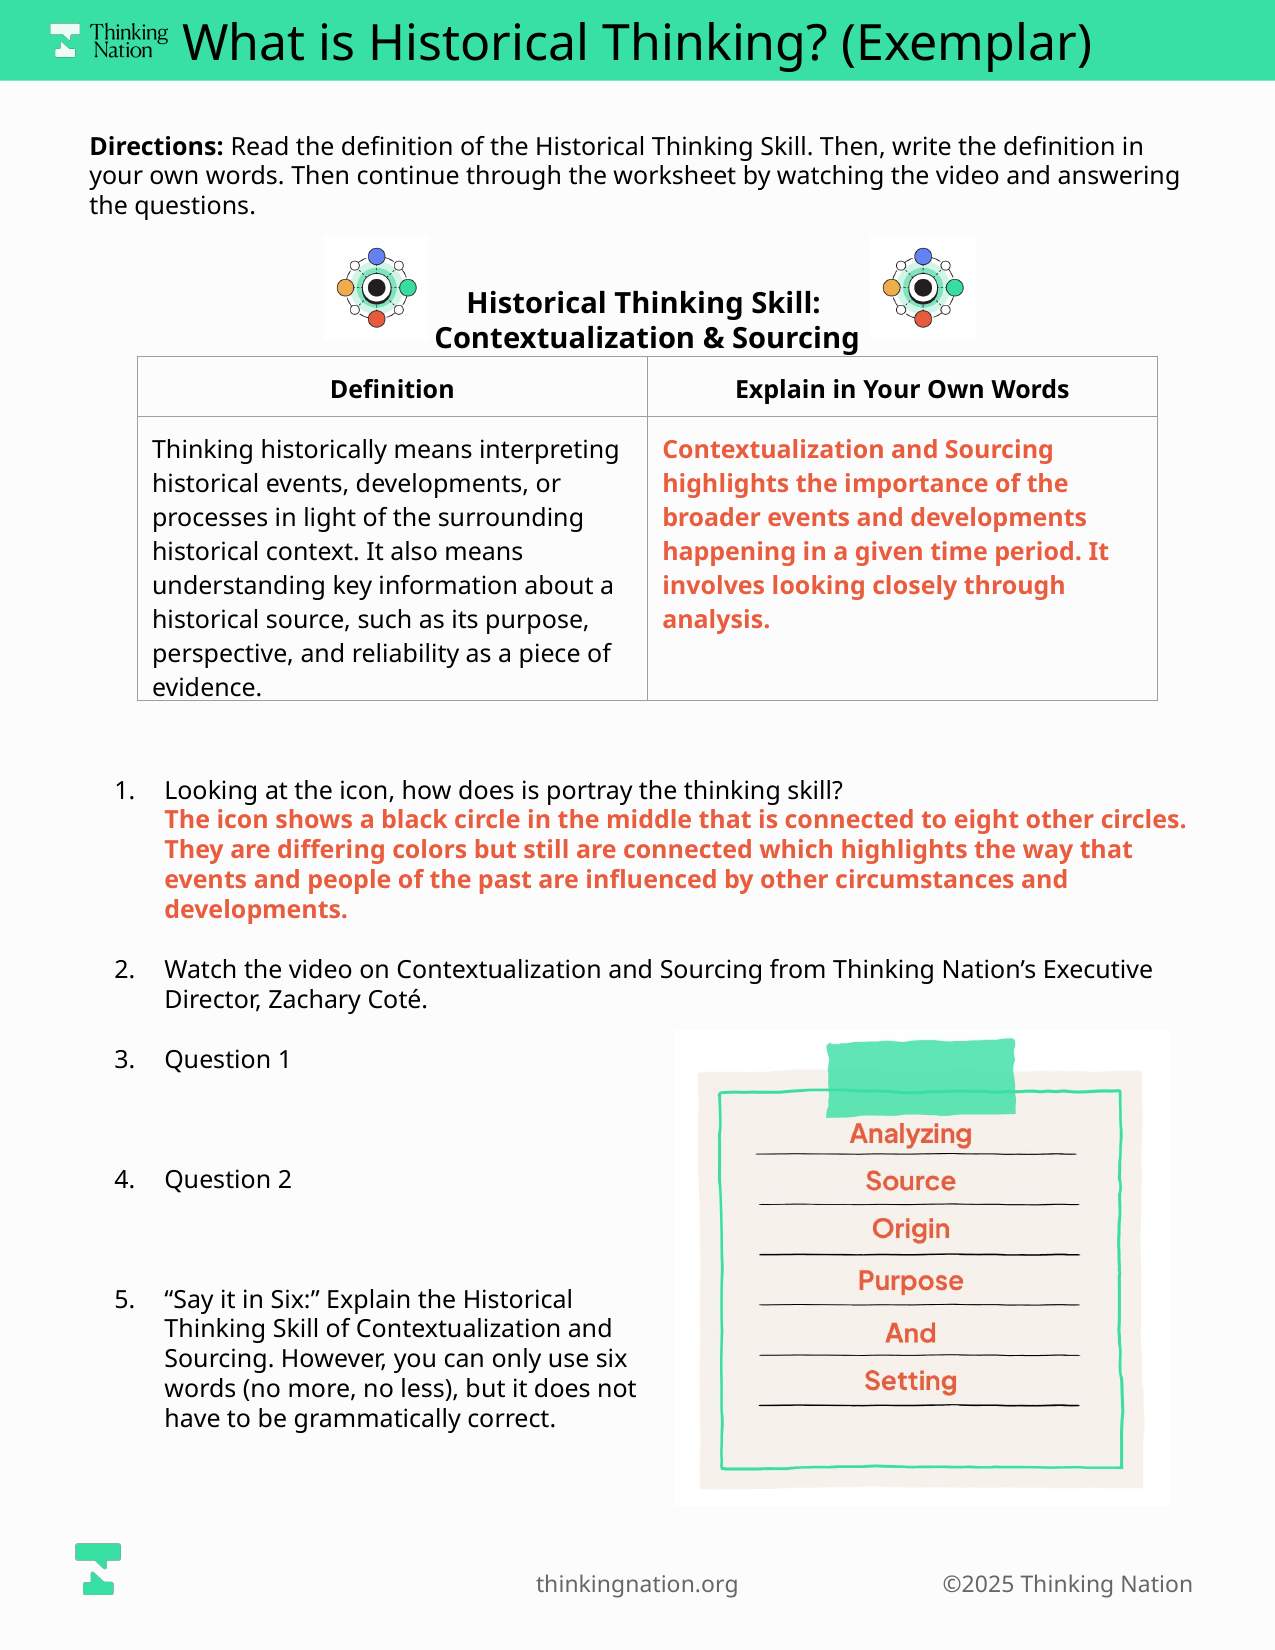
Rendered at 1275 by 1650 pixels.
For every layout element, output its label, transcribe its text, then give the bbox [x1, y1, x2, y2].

picture [674, 1029, 1172, 1506]
table_header Definition [138, 357, 647, 416]
text_box [456, 1534, 1275, 1613]
picture [324, 235, 430, 341]
text_box Directions: Read the definition of the Historical Thinking Skill. Then, write the definition in your own words. Then continue through the worksheet by watching the video and answering the questions. Historical Thinking Skill: Contextualization & Sourcing Looking at the icon, how does is portray the thinking skill? The icon shows a black circle in the middle that is connected to eight other circles. They are differing colors but still are connected which highlights the way that events and people of the past are influenced by other circumstances and developments. Watch the video on Contextualization and Sourcing from Thinking Nation’s Executive Director, Zachary Coté. Question 1 Question 2 “Say it in Six:” Explain the Historical Thinking Skill of Contextualization and Sourcing. However, you can only use six words (no more, no less), but it does not have to be grammatically correct. [74, 114, 1221, 1513]
picture [36, 12, 172, 69]
text_box What is Historical Thinking? (Exemplar) [0, 0, 1275, 81]
table_cell Thinking historically means interpreting historical events, developments, or processes in light of the surrounding historical context. It also means understanding key information about a historical source, such as its purpose, perspective, and reliability as a piece of evidence. [138, 417, 647, 700]
picture [870, 235, 976, 341]
table_cell Contextualization and Sourcing highlights the importance of the broader events and developments happening in a given time period. It involves looking closely through analysis. [648, 417, 1157, 700]
table_header Explain in Your Own Words [648, 357, 1157, 416]
picture [62, 1533, 134, 1605]
